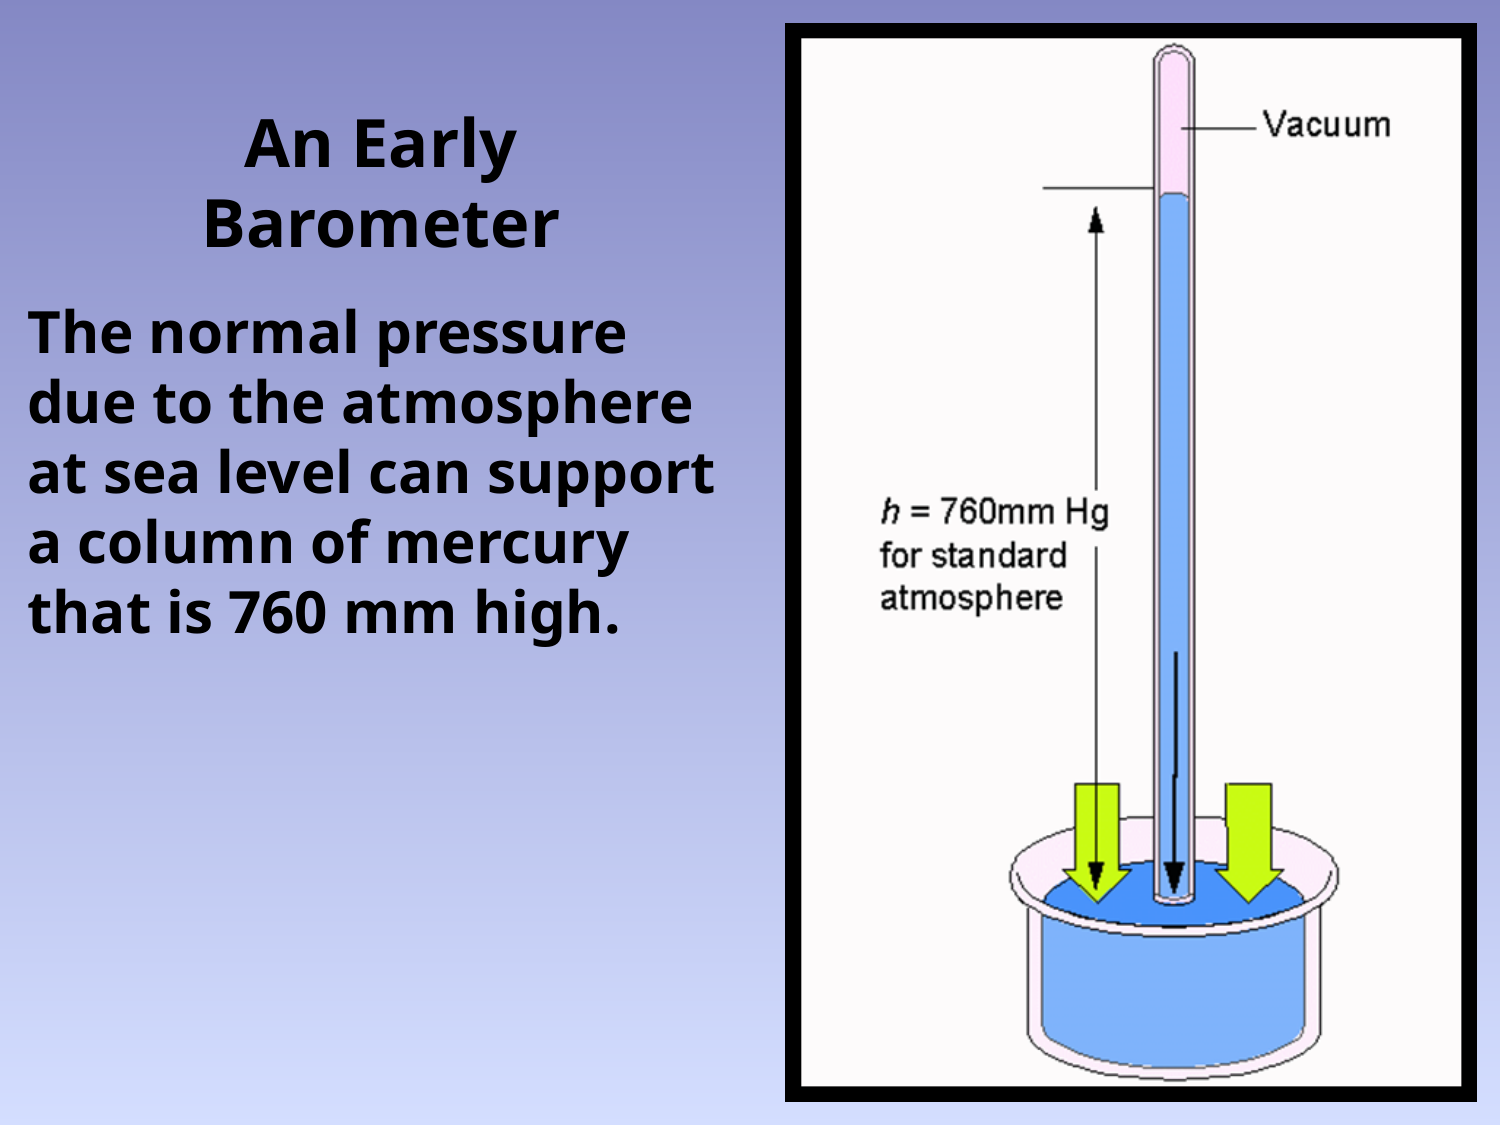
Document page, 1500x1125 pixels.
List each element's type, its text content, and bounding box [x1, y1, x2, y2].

title An Early Barometer [74, 87, 688, 276]
text_box The normal pressure due to the atmosphere at sea level can support a column of mercury that is 760 mm high. [12, 287, 763, 653]
picture [799, 37, 1463, 1088]
